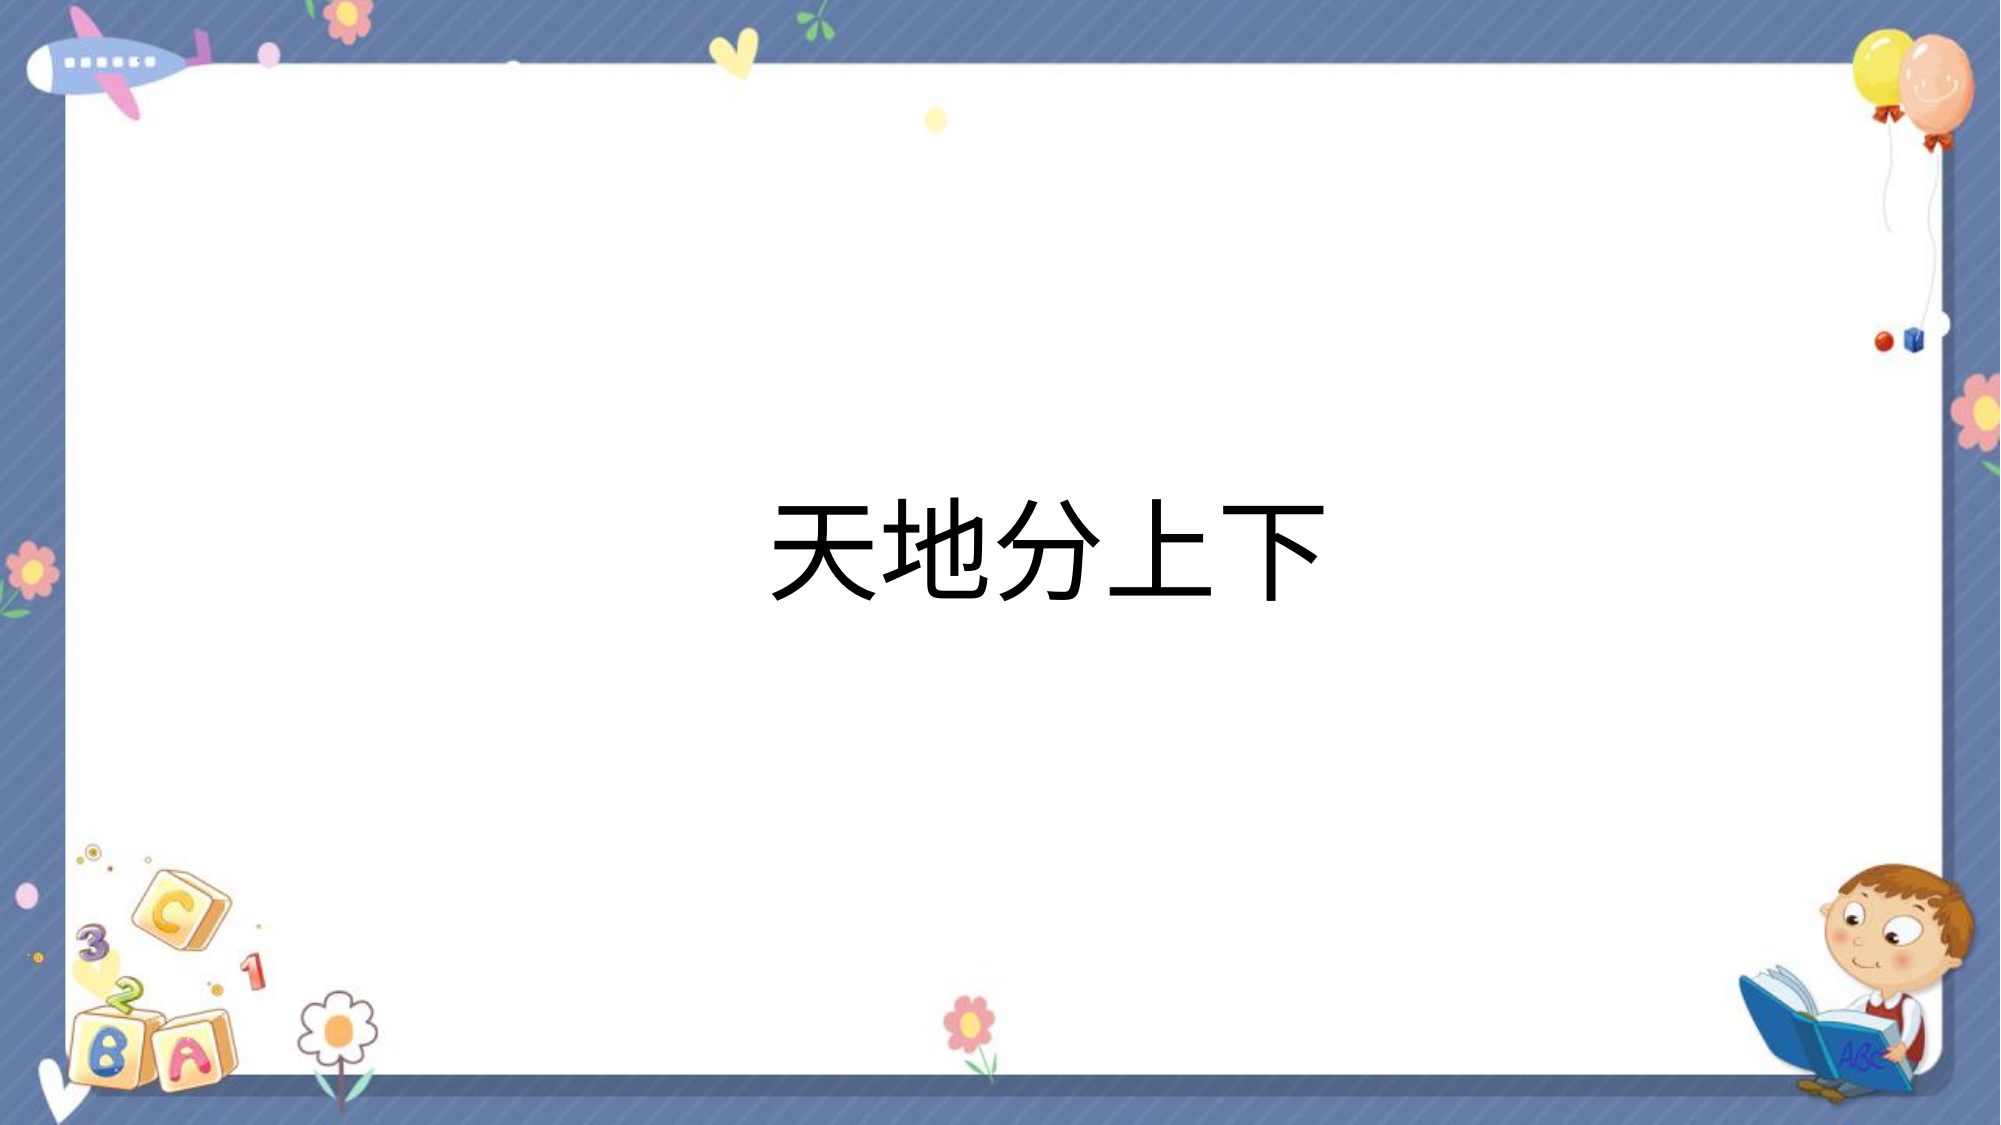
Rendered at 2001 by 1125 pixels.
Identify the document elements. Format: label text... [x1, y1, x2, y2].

text_box 天地分上下 [752, 472, 1345, 623]
picture [0, 0, 2000, 1125]
